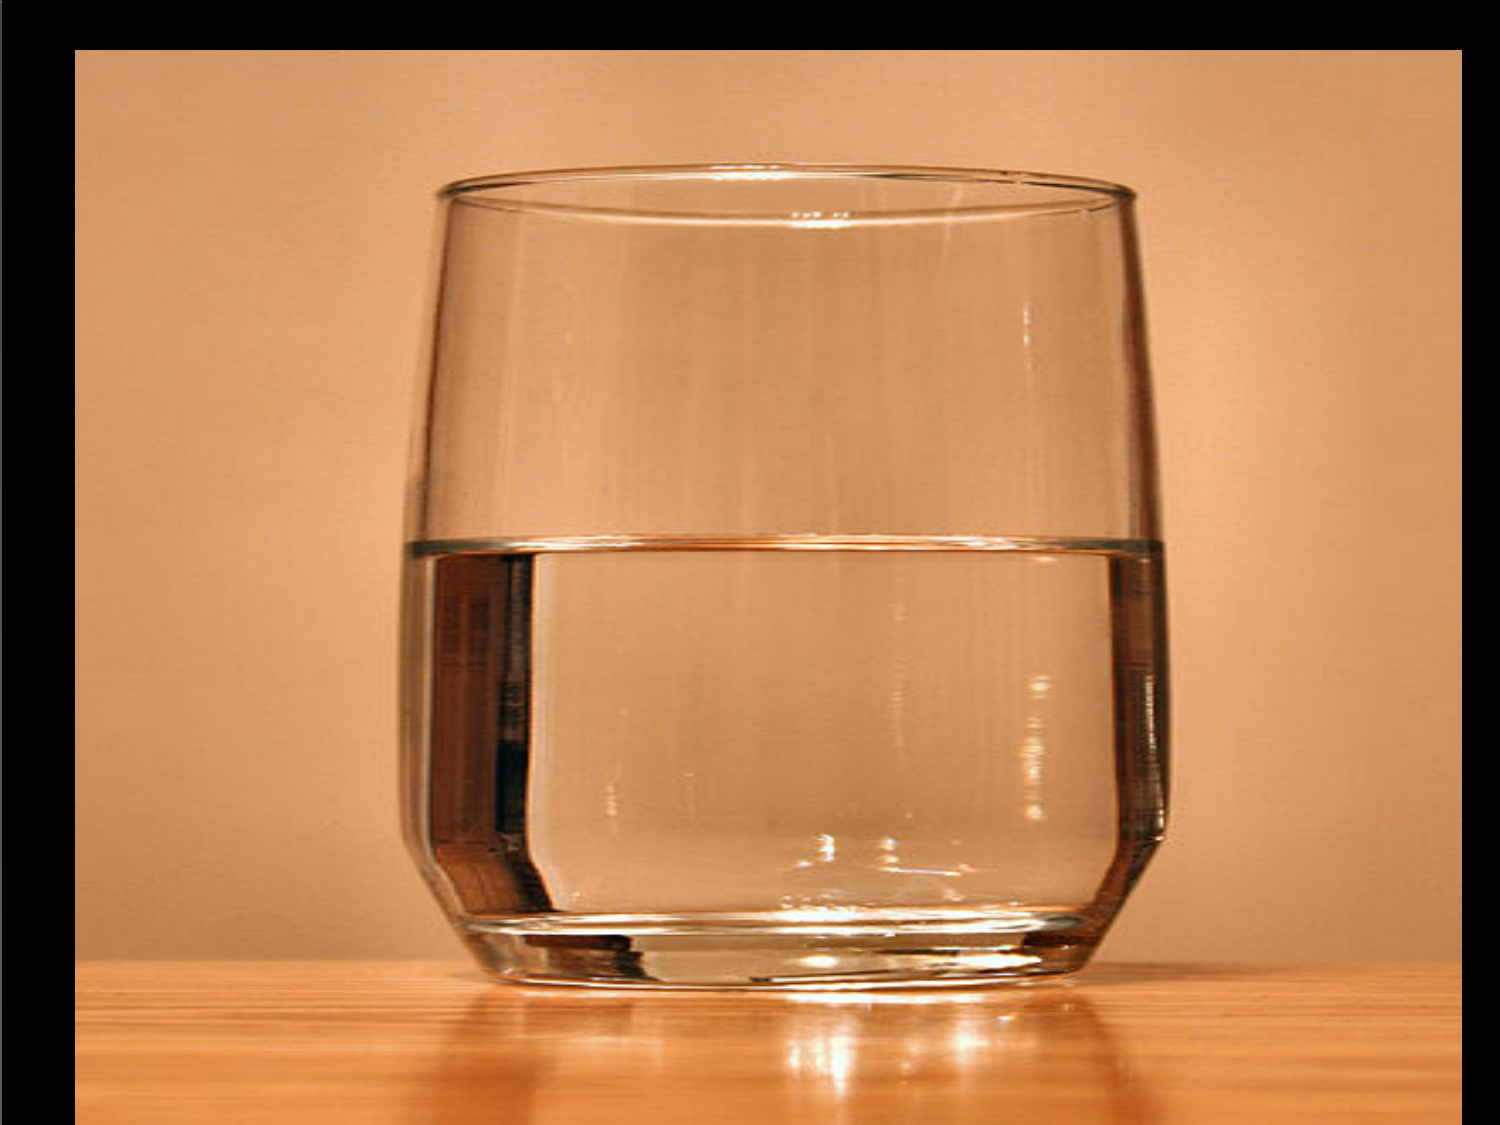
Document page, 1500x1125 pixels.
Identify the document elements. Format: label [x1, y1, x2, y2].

list [74, 49, 1463, 1125]
